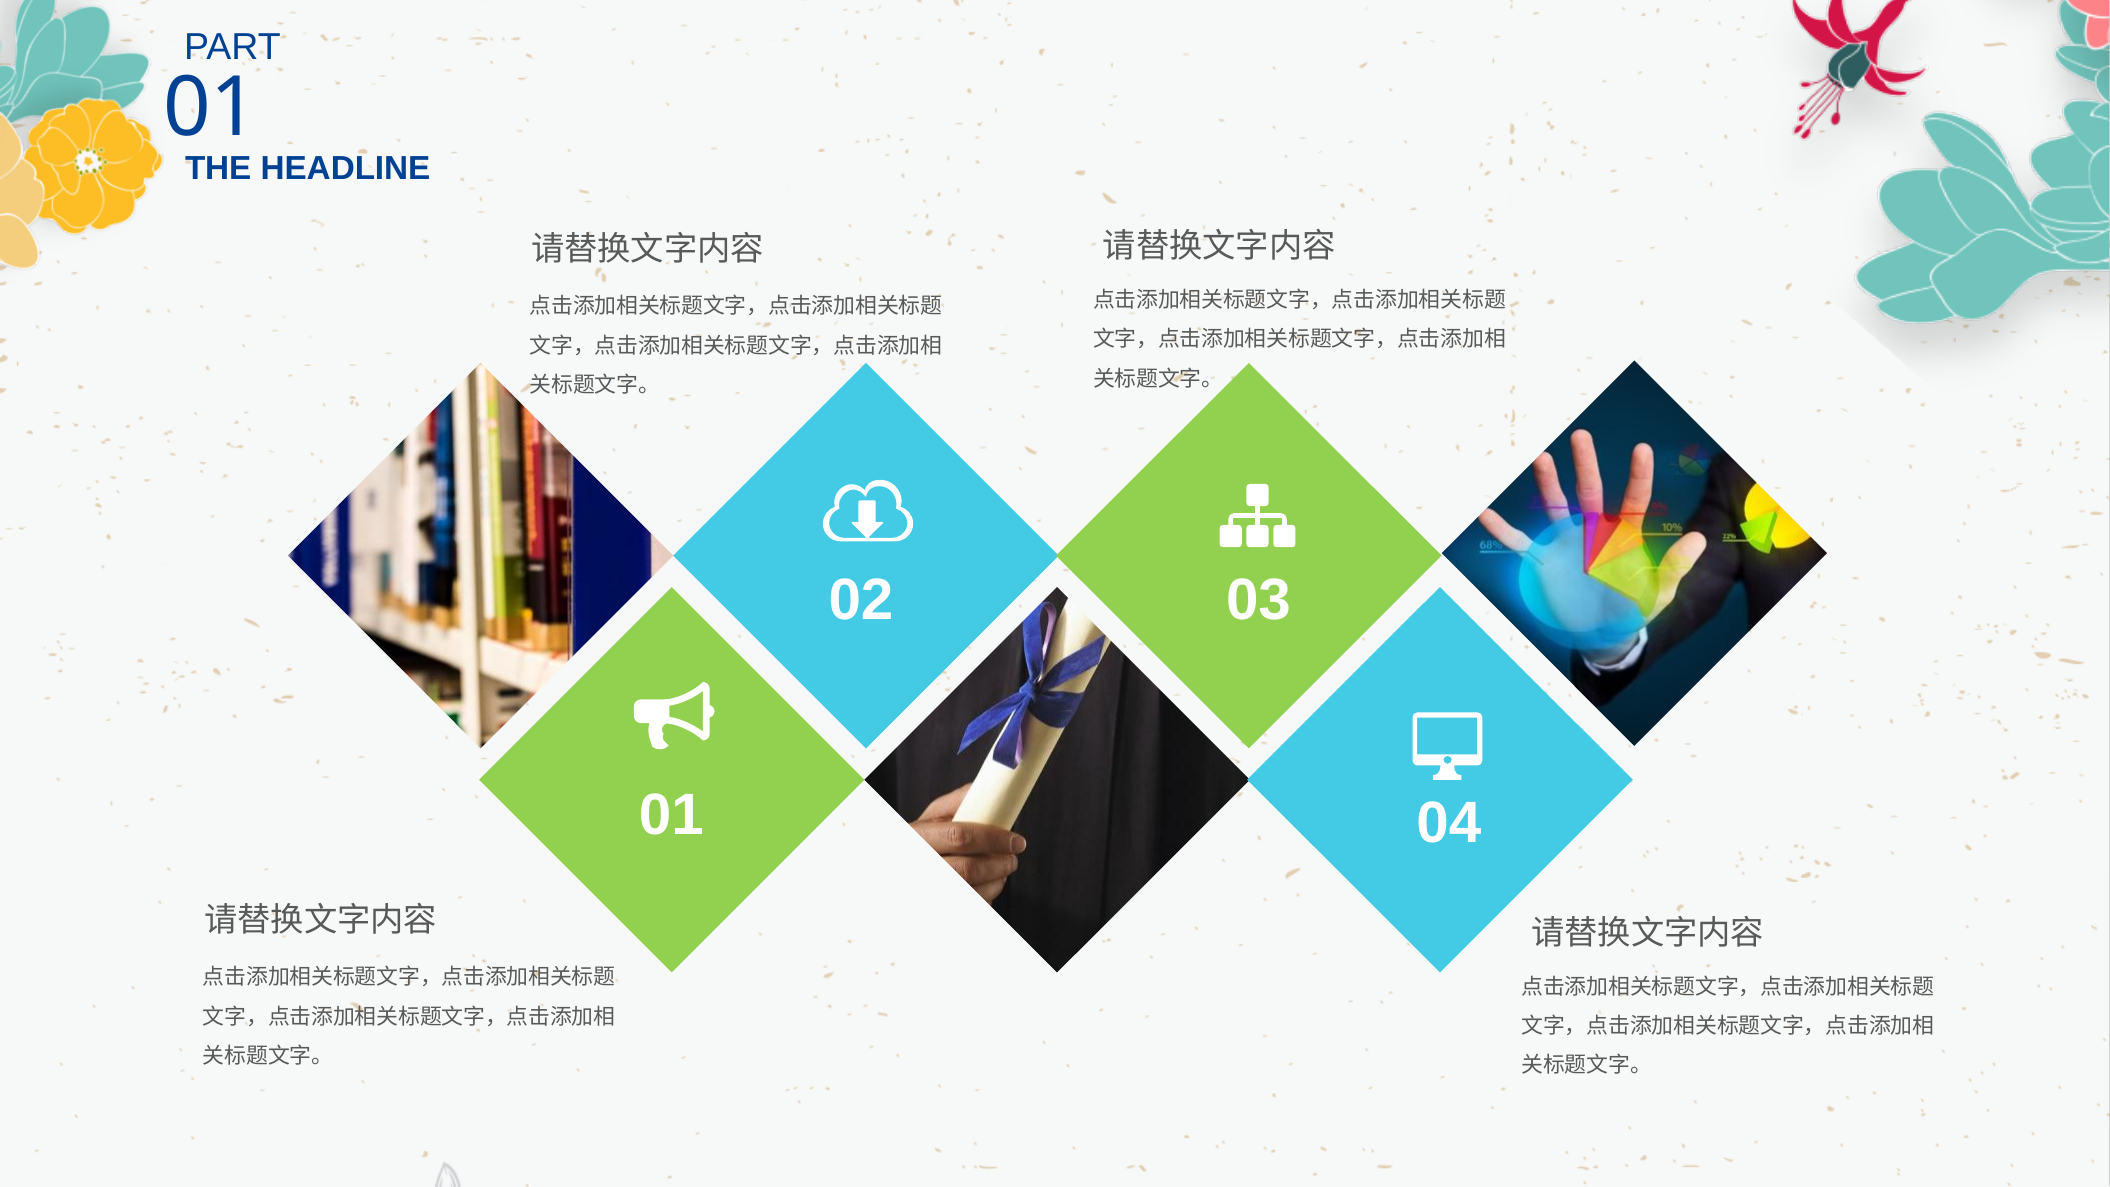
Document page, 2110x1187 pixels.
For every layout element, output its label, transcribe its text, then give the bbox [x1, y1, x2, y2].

text_box 请替换文字内容 [1088, 217, 1351, 272]
picture [1518, 0, 2110, 494]
text_box 01 [148, 44, 273, 159]
text_box 03 [1176, 553, 1341, 639]
text_box 请替换文字内容 [189, 890, 453, 946]
text_box 请替换文字内容 [516, 219, 779, 275]
text_box [1056, 398, 1442, 749]
text_box [1441, 360, 1827, 746]
text_box [1219, 483, 1296, 548]
text_box PART [169, 14, 296, 75]
text_box 点击添加相关标题文字，点击添加相关标题文字，点击添加相关标题文字，点击添加相关标题文字。 [188, 942, 642, 1076]
text_box [822, 479, 914, 542]
text_box 点击添加相关标题文字，点击添加相关标题文字，点击添加相关标题文字，点击添加相关标题文字。 [1078, 265, 1532, 398]
text_box 04 [1366, 776, 1532, 862]
text_box [864, 587, 1248, 973]
text_box 01 [589, 768, 754, 854]
text_box [673, 405, 1057, 749]
text_box [287, 362, 673, 749]
text_box 02 [778, 553, 944, 639]
text_box [633, 682, 715, 750]
text_box [479, 587, 864, 973]
text_box [1247, 587, 1633, 973]
text_box THE HEADLINE [170, 138, 446, 194]
text_box 请替换文字内容 [1516, 903, 1780, 959]
text_box 点击添加相关标题文字，点击添加相关标题文字，点击添加相关标题文字，点击添加相关标题文字。 [514, 271, 968, 405]
picture [0, 0, 2110, 1187]
text_box 点击添加相关标题文字，点击添加相关标题文字，点击添加相关标题文字，点击添加相关标题文字。 [1506, 951, 1960, 1085]
text_box [1412, 712, 1483, 776]
